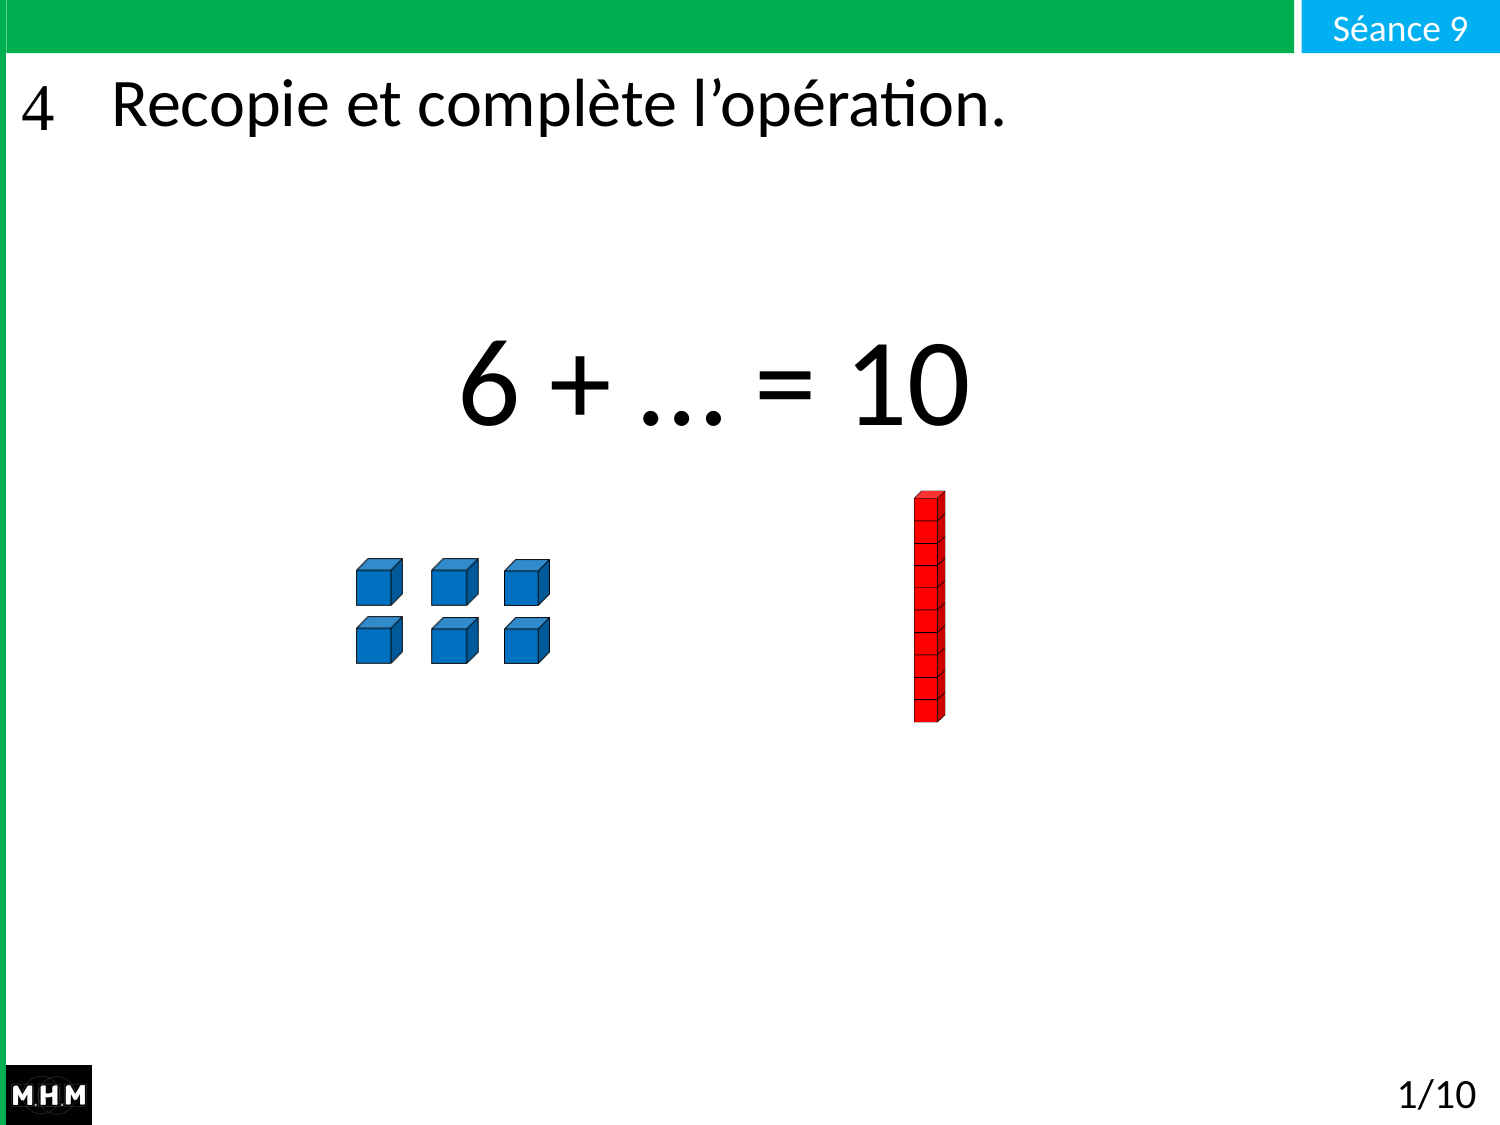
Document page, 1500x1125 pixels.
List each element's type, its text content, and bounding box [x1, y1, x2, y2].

text_box 6 + … = 10 [443, 292, 1044, 458]
picture [428, 615, 482, 666]
picture [353, 614, 406, 666]
picture [912, 489, 948, 724]
picture [428, 556, 482, 608]
picture [500, 557, 553, 608]
title Recopie et complète l’opération. [96, 60, 1391, 150]
list 1/10 [1373, 1064, 1500, 1125]
picture [353, 556, 406, 608]
picture [500, 615, 553, 666]
picture [6, 1065, 92, 1125]
